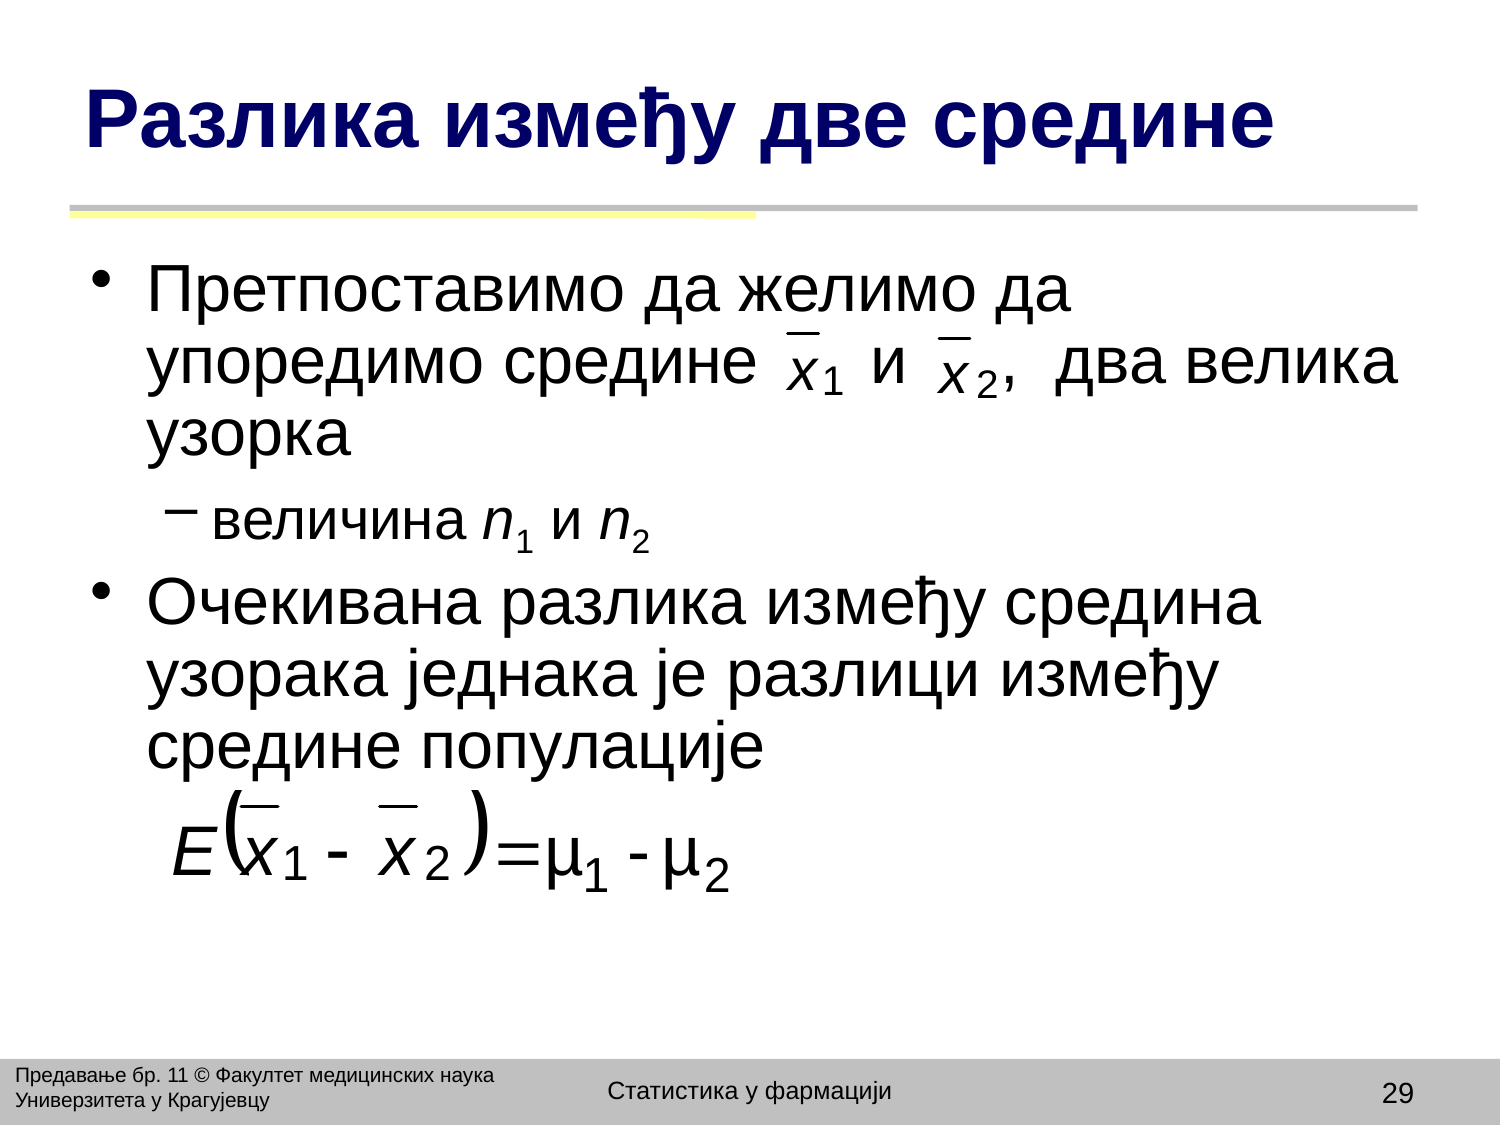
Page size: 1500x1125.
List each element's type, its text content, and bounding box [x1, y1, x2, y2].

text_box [775, 319, 853, 409]
slide_number 29 [1079, 1066, 1430, 1125]
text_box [927, 325, 1009, 412]
slide_number Предавање бр. 11 © Факултет медицинских наука Универзитета у Крагујевцу [0, 1053, 622, 1108]
footer Статистика у фармацији [512, 1066, 988, 1125]
title Разлика између две средине [69, 19, 1426, 208]
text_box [160, 790, 749, 911]
list Претпоставимо да желимо да упоредимо средине и , два велика узорка величина n1 и n2 Очекивана разлика између средина узорака једнака је разлици између средине популације [74, 246, 1426, 1023]
